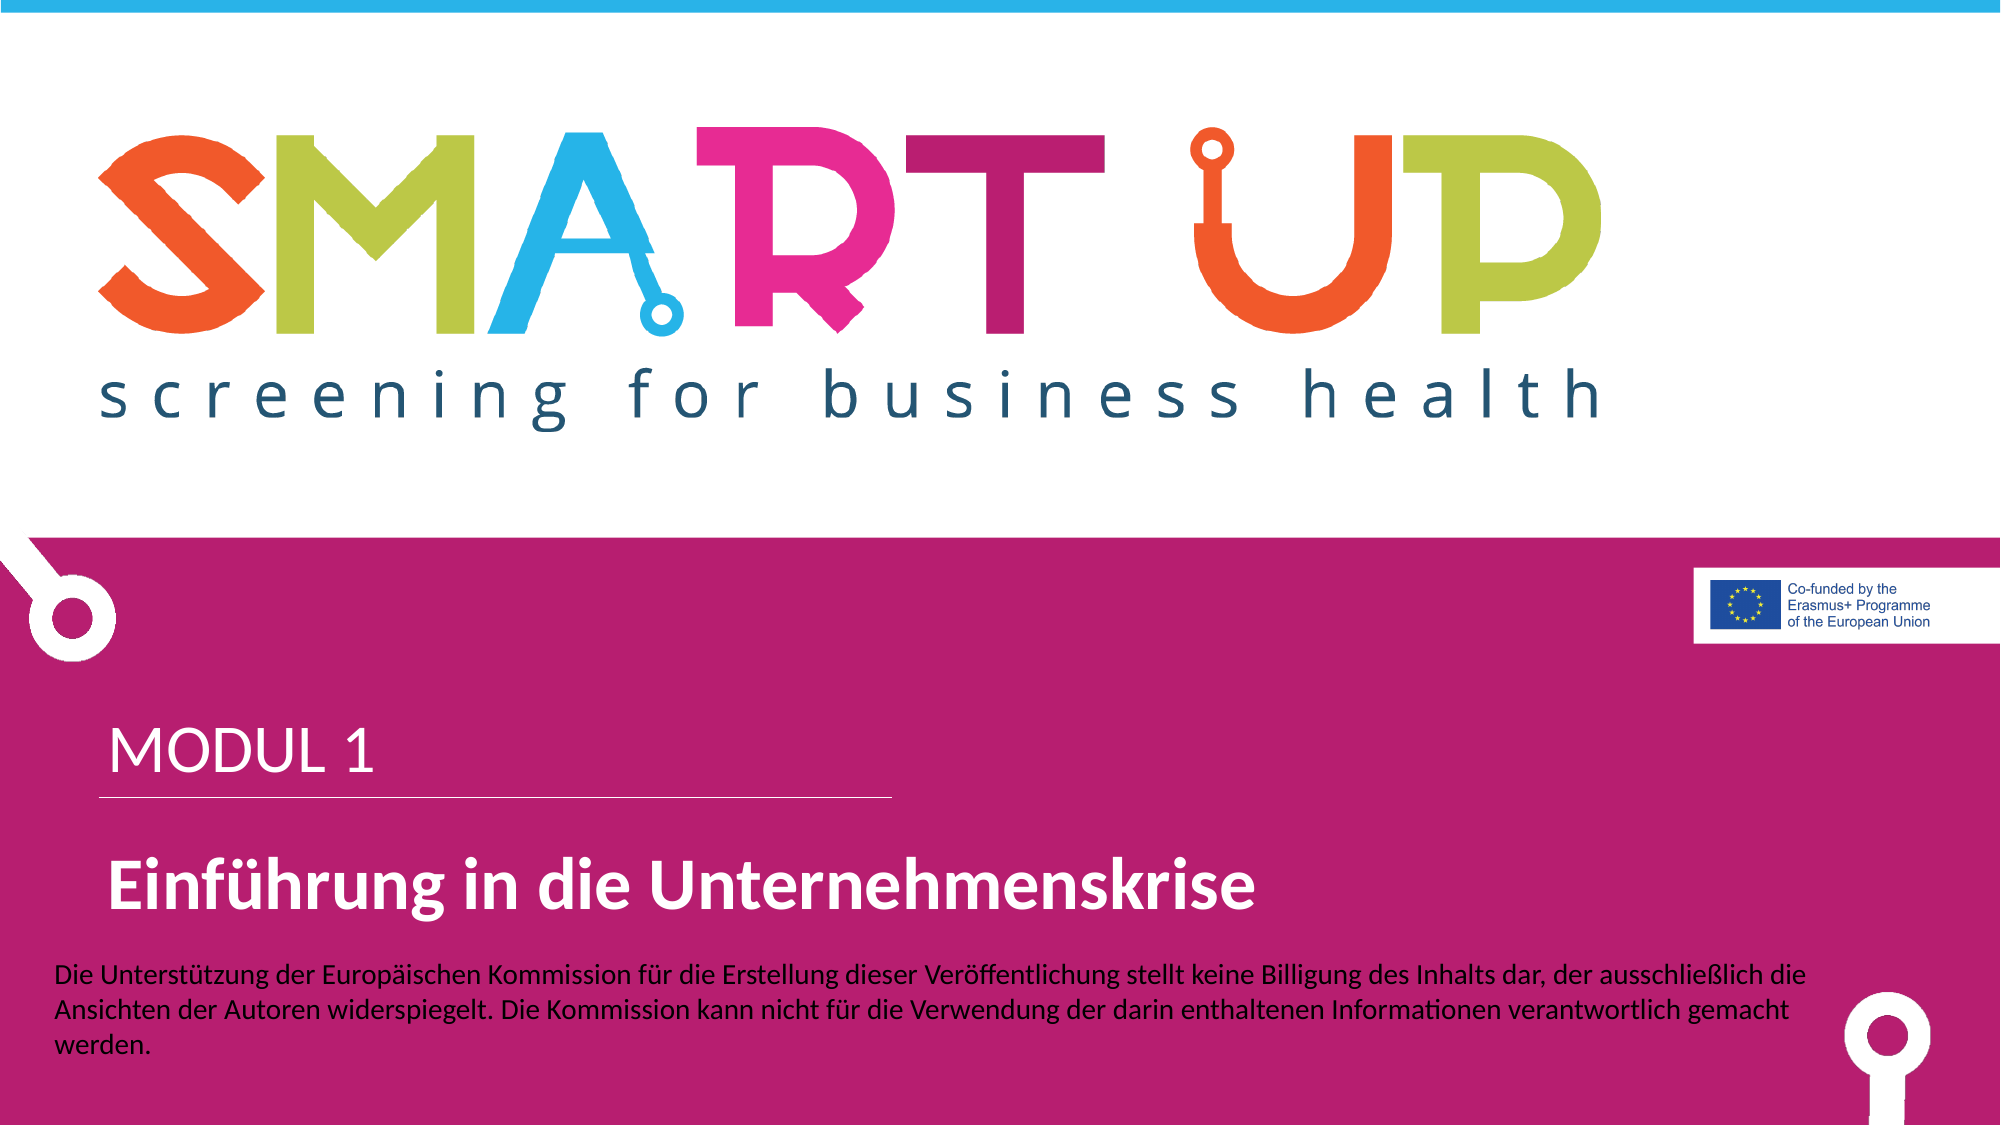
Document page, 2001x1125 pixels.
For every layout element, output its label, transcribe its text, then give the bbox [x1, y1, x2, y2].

list MODUL 1 Einführung in die Unternehmenskrise [92, 706, 1422, 938]
picture [1835, 987, 2000, 1125]
picture [98, 127, 1601, 432]
text_box Die Unterstützung der Europäischen Kommission für die Erstellung dieser Veröffentlichung stellt keine Billigung des Inhalts dar, der ausschließlich die Ansichten der Autoren widerspiegelt. Die Kommission kann nicht für die Verwendung der darin enthaltenen Informationen verantwortlich gemacht werden. [39, 948, 1835, 1125]
picture [0, 527, 147, 697]
